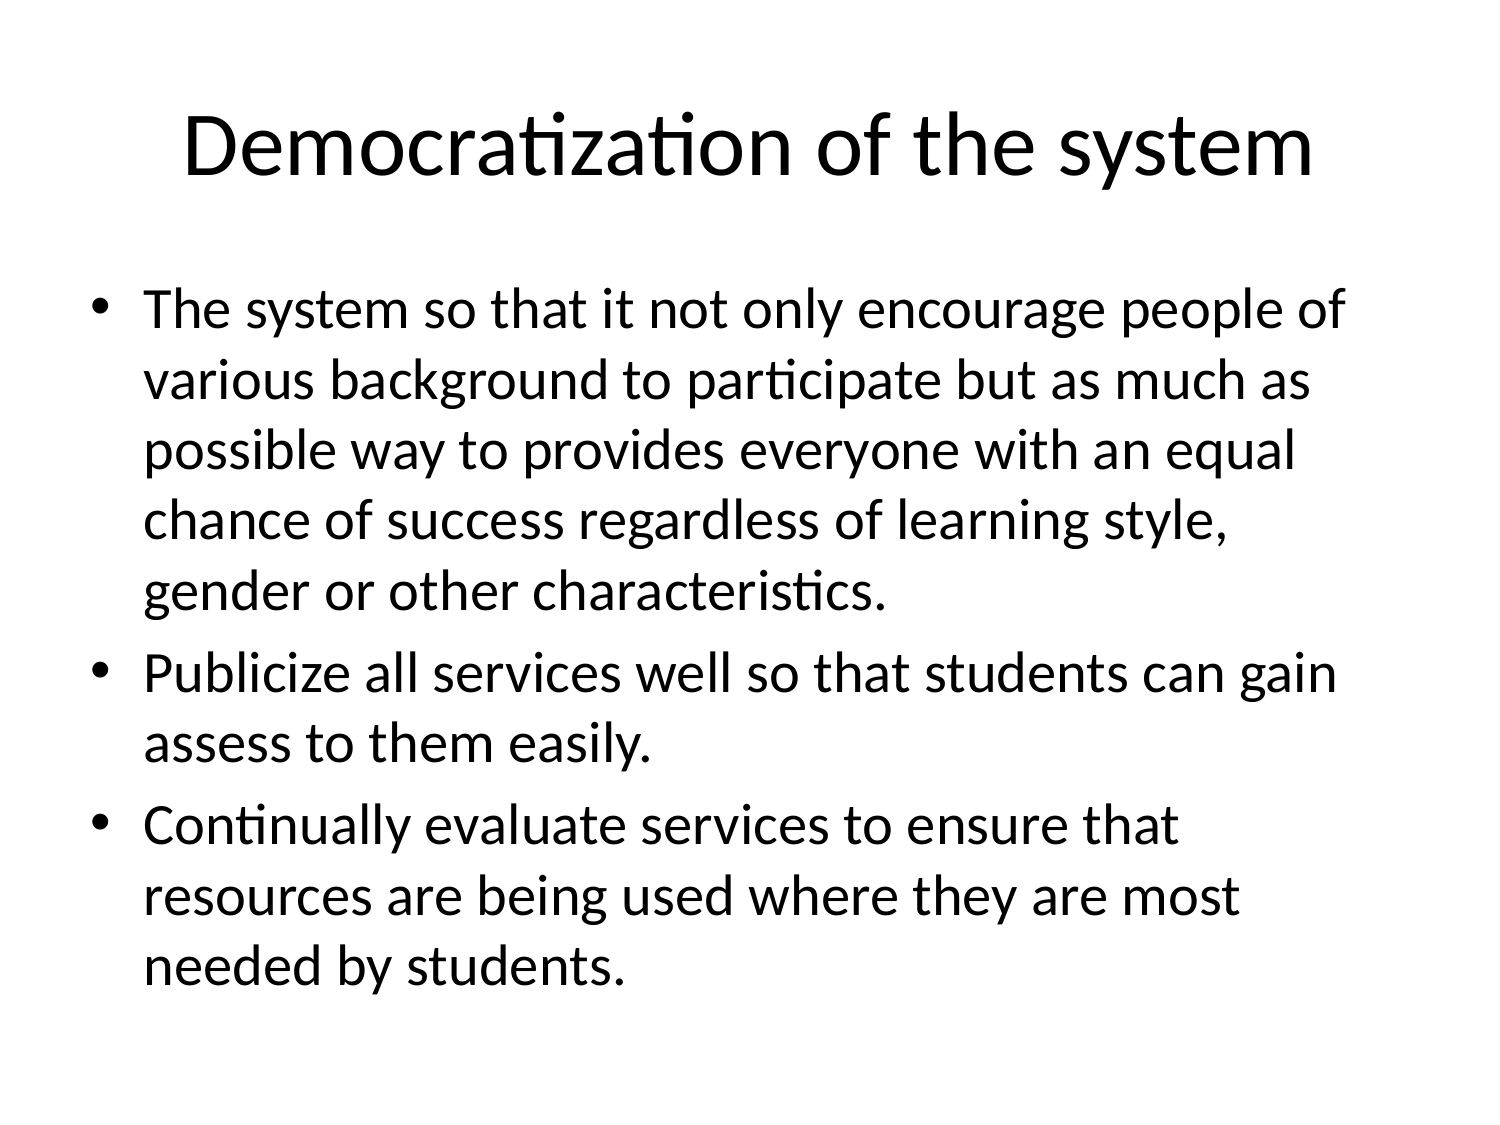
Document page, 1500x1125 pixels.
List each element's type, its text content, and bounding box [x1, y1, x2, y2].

list The system so that it not only encourage people of various background to participate but as much as possible way to provides everyone with an equal chance of success regardless of learning style, gender or other characteristics. Publicize all services well so that students can gain assess to them easily. Continually evaluate services to ensure that resources are being used where they are most needed by students. [75, 262, 1425, 1005]
title Democratization of the system [75, 45, 1425, 233]
